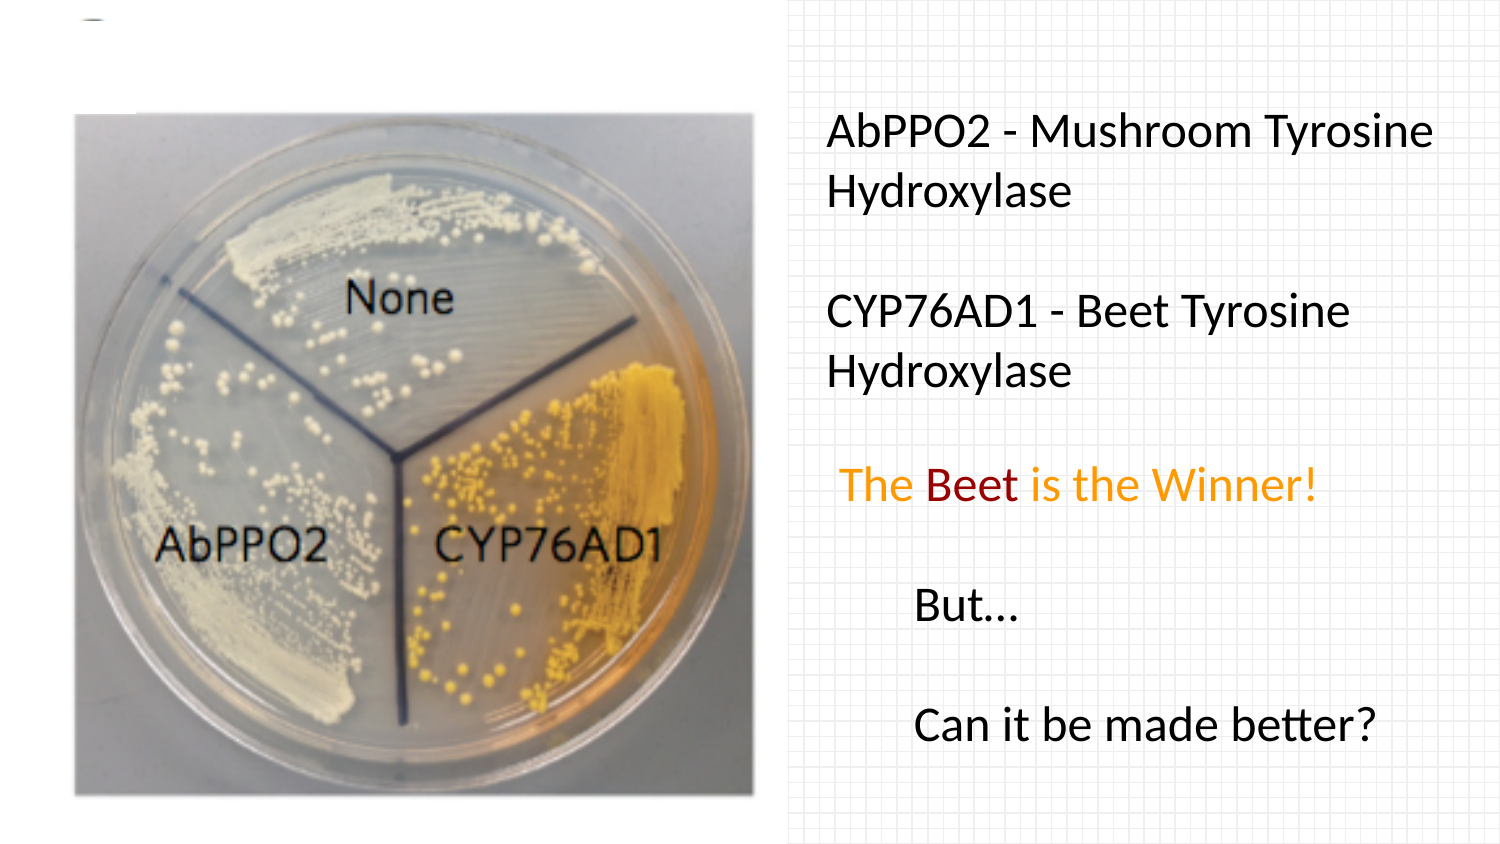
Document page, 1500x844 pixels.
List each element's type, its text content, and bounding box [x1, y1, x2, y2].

text_box AbPPO2 - Mushroom Tyrosine Hydroxylase CYP76AD1 - Beet Tyrosine Hydroxylase [811, 82, 1457, 259]
picture [0, 0, 787, 844]
text_box The Beet is the Winner! But… Can it be made better? [823, 436, 1405, 772]
